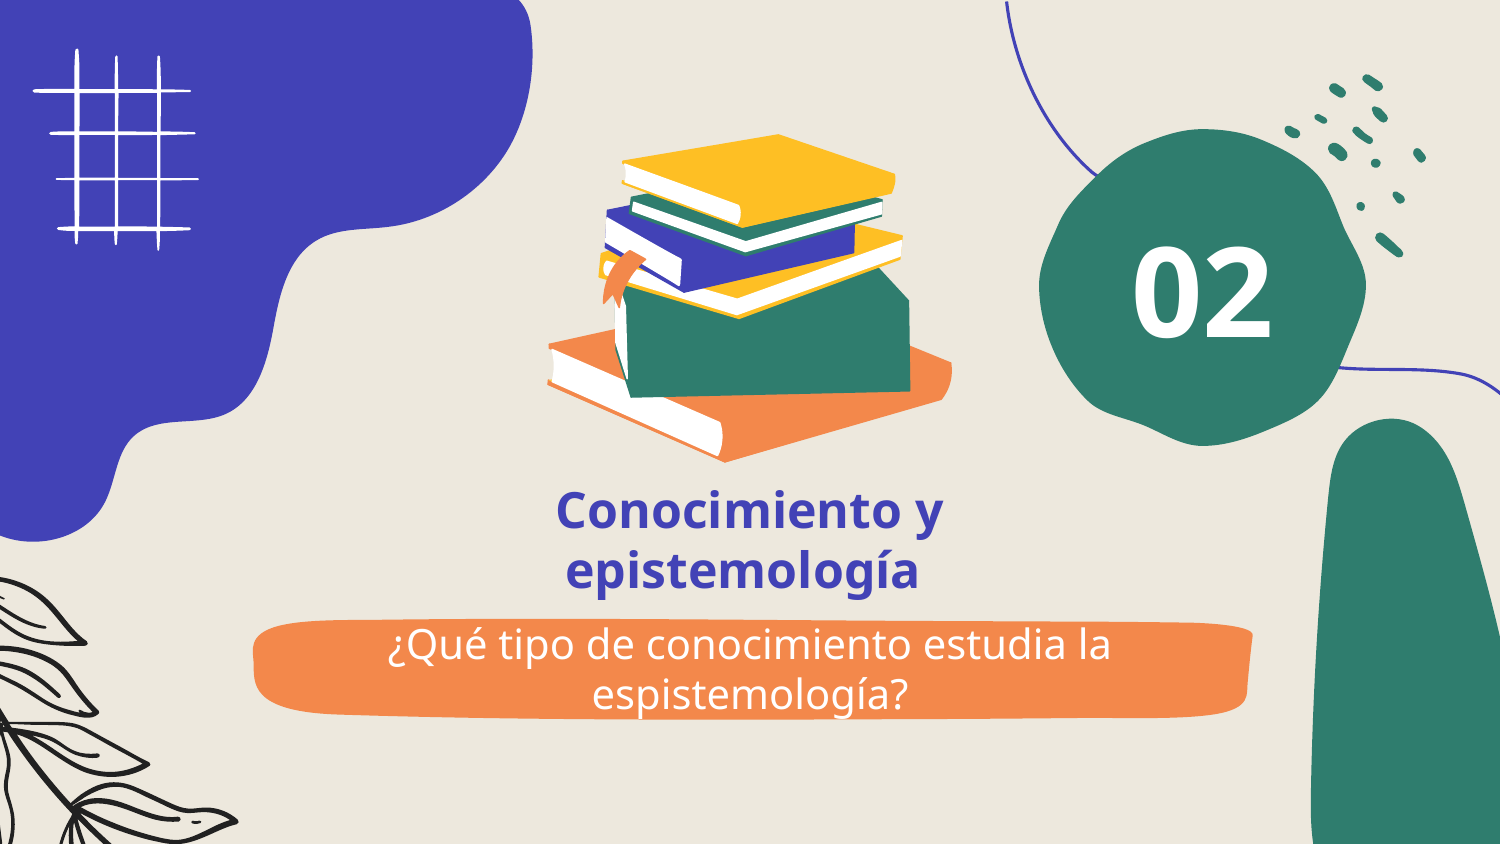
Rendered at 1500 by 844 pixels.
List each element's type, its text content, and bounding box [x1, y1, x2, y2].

subtitle ¿Qué tipo de conocimiento estudia la espistemología? [276, 631, 1224, 705]
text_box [1244, 73, 1427, 259]
title 02 [1079, 226, 1326, 349]
text_box [252, 618, 1253, 720]
text_box [1039, 129, 1366, 446]
title Conocimiento y epistemología [372, 475, 1128, 601]
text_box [547, 134, 952, 463]
